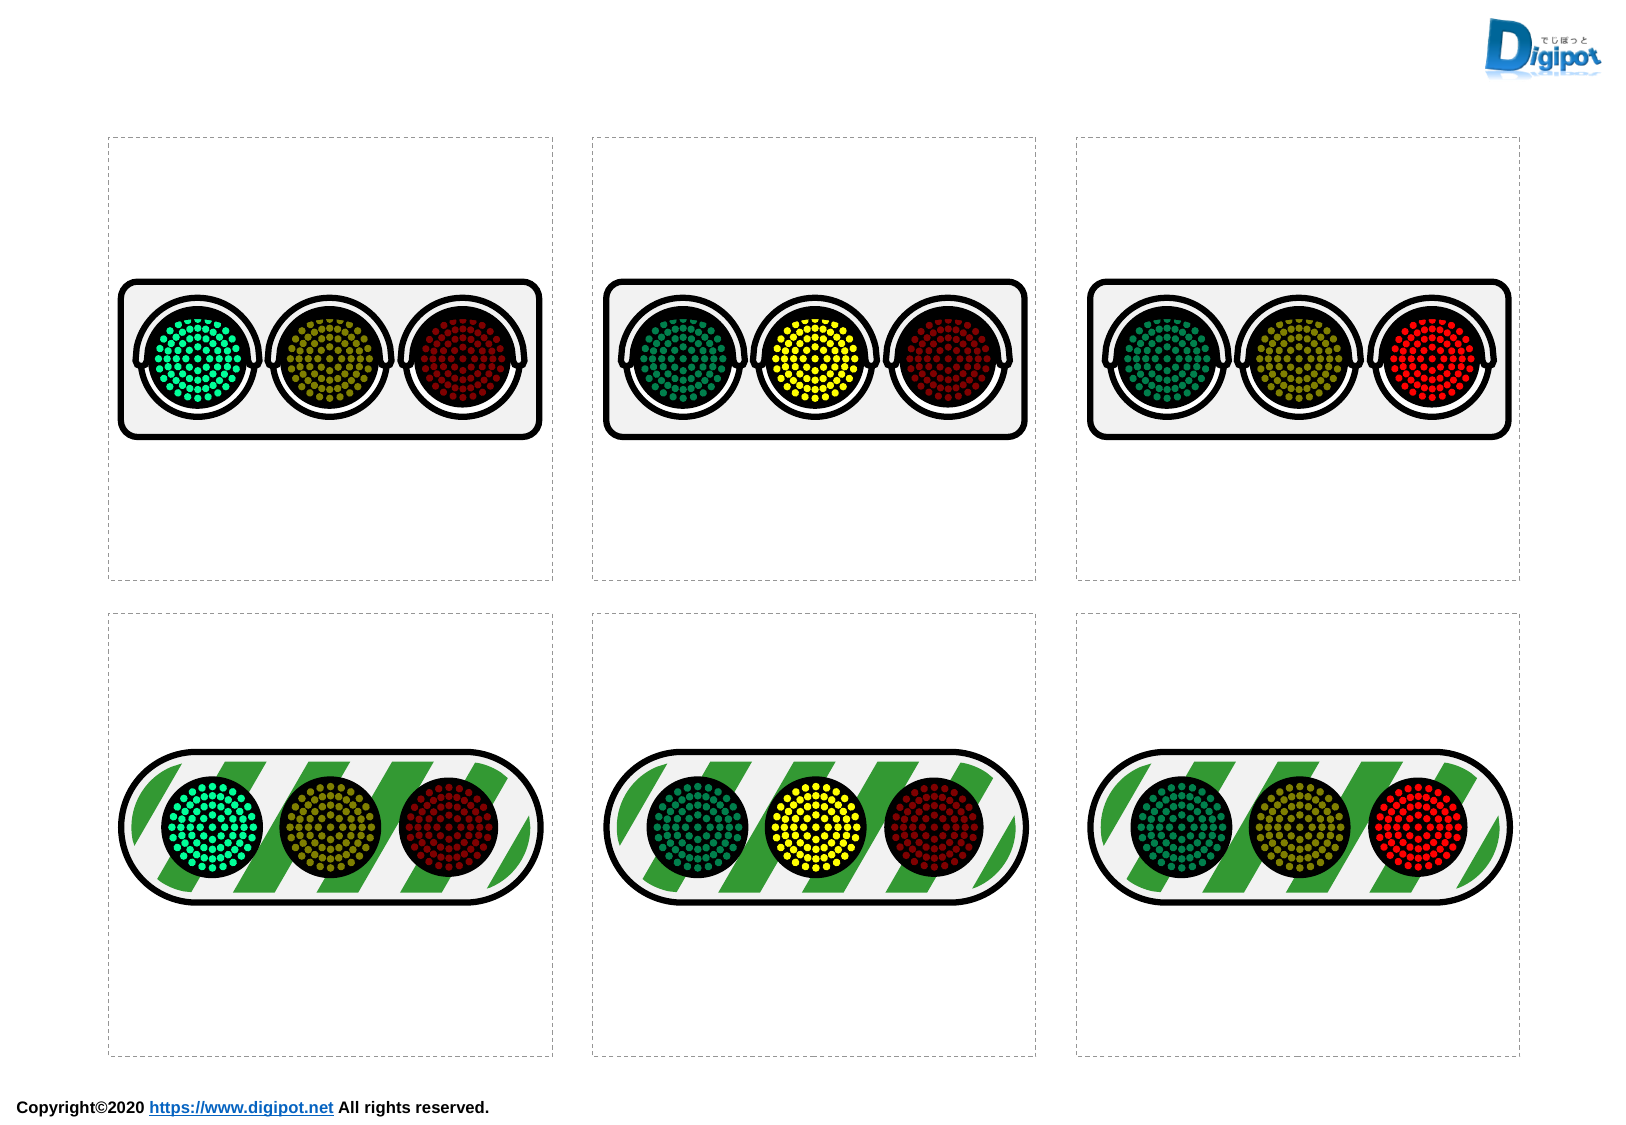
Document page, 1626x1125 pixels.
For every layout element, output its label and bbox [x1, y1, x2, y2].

text_box [121, 751, 541, 903]
text_box [120, 281, 540, 437]
picture [1485, 18, 1602, 82]
text_box [1090, 751, 1510, 903]
text_box [606, 281, 1025, 437]
text_box [1090, 281, 1509, 437]
text_box [606, 751, 1026, 903]
